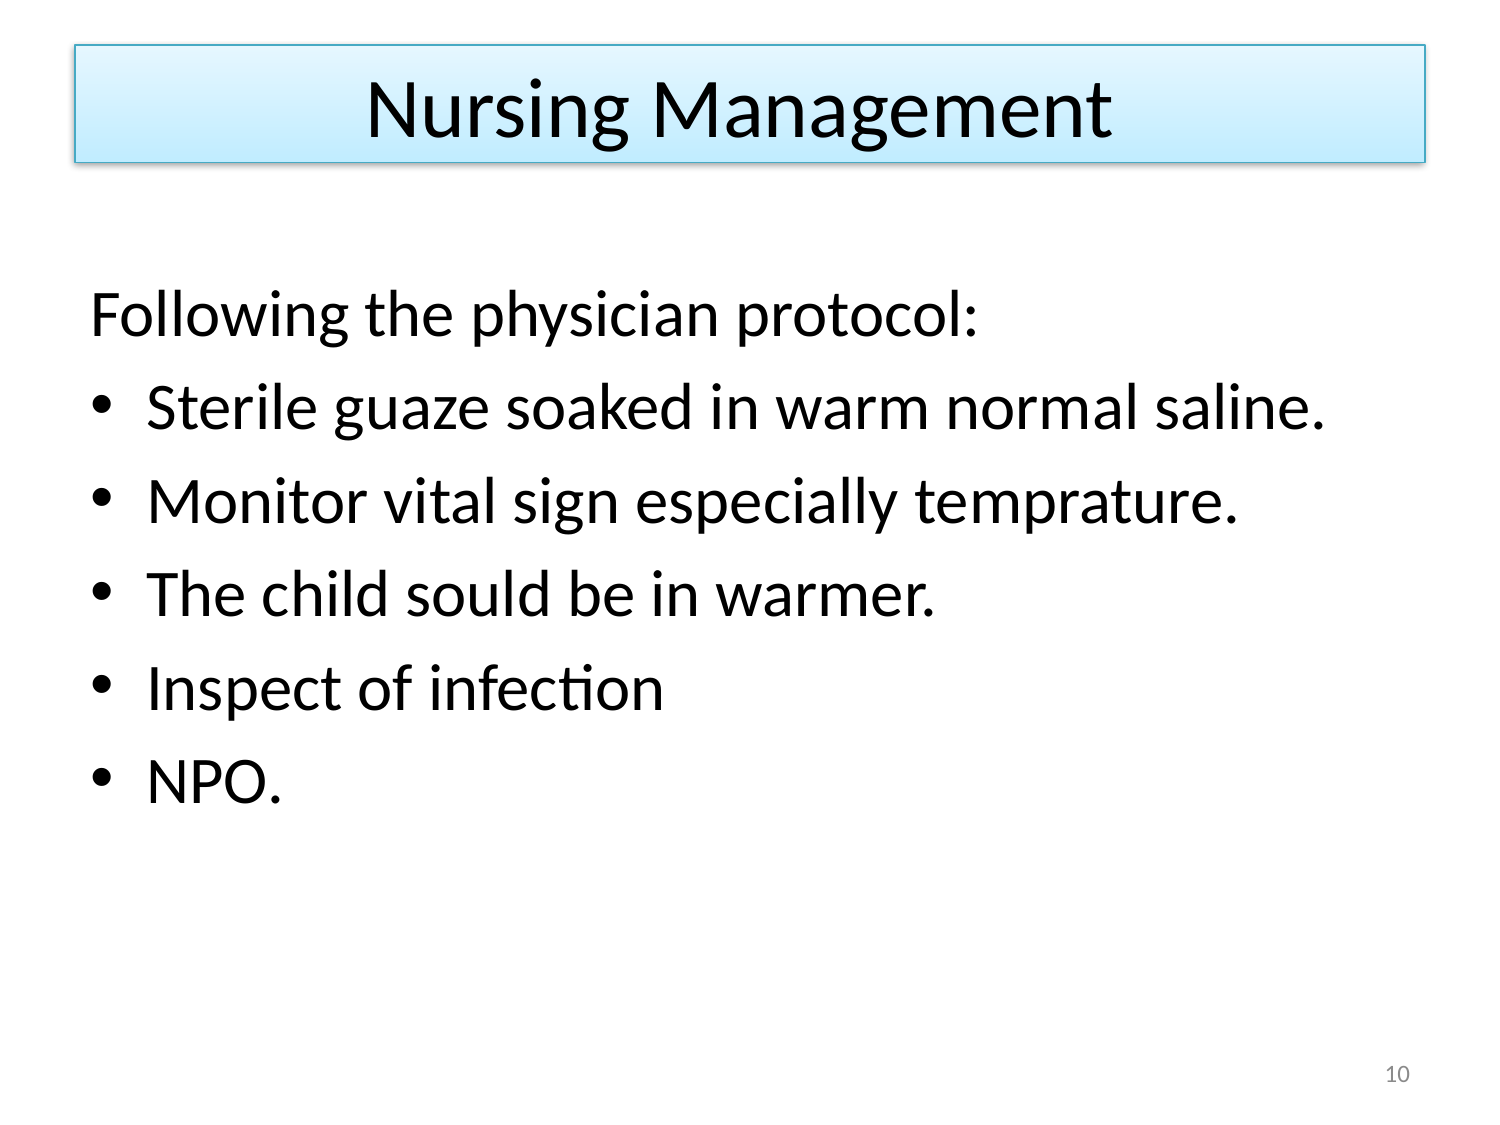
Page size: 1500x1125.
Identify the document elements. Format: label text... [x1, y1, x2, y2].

title Nursing Management [74, 44, 1426, 163]
slide_number 10 [1074, 1042, 1425, 1103]
list Following the physician protocol: Sterile guaze soaked in warm normal saline. Monitor vital sign especially temprature. The child sould be in warmer. Inspect of infection NPO. [75, 262, 1425, 1005]
